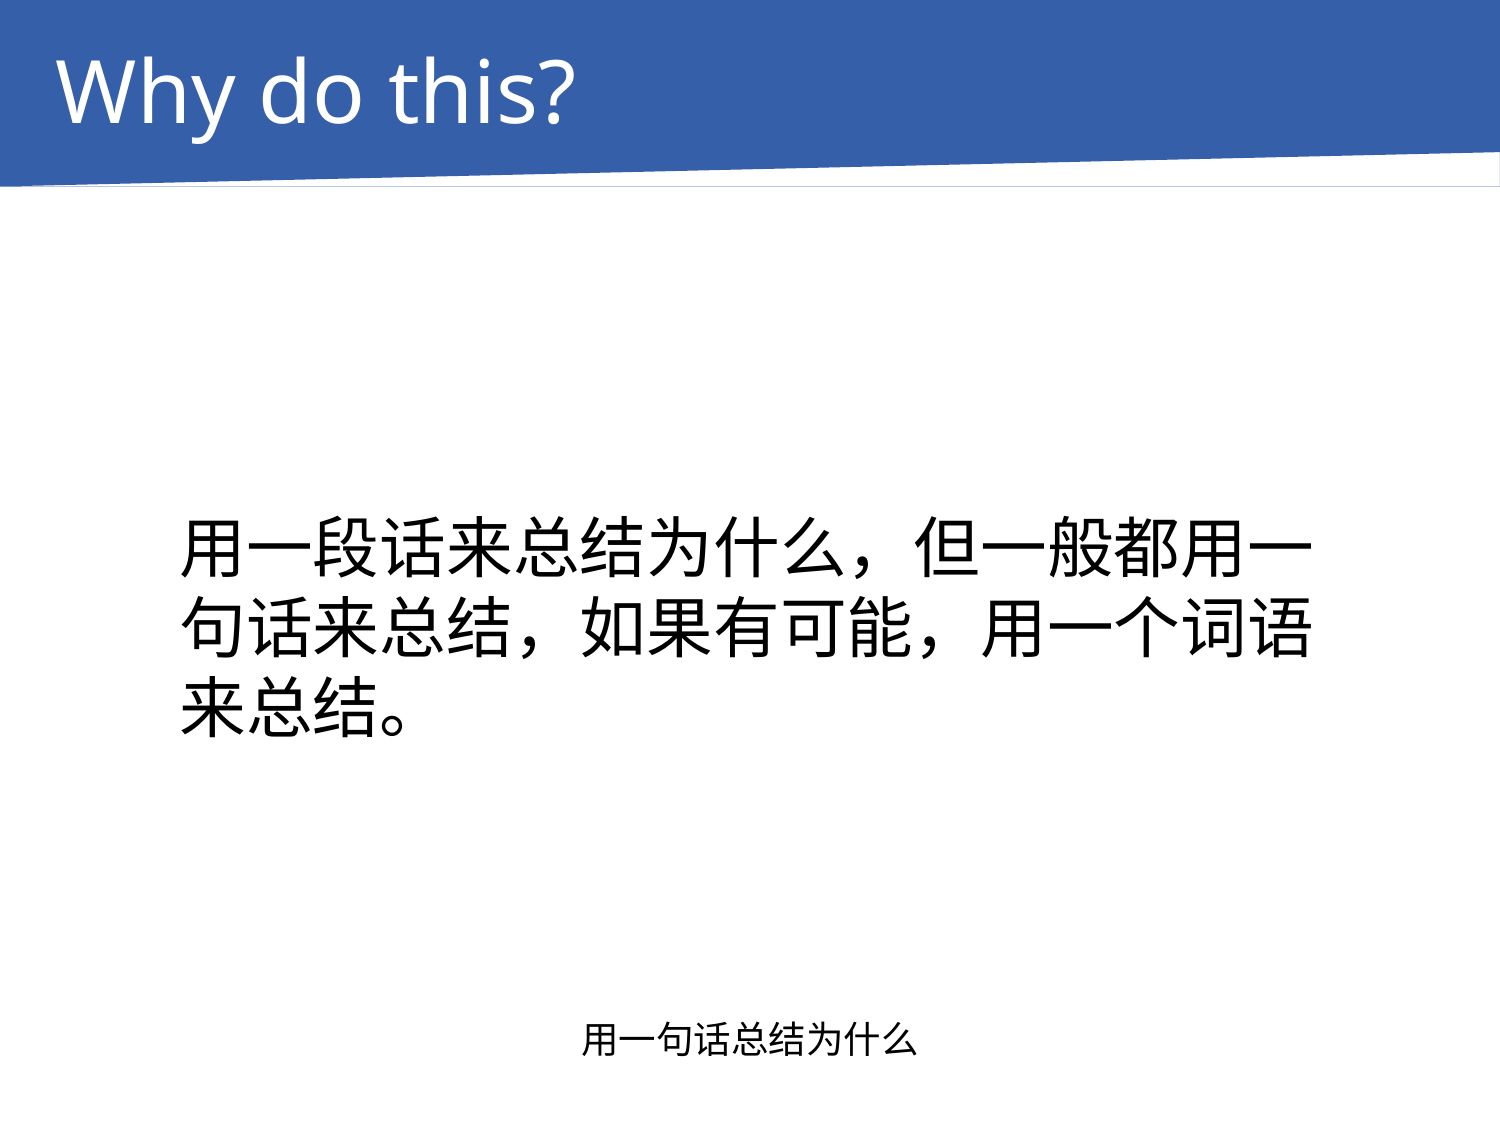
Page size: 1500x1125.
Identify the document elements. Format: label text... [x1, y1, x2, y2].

text_box 用一句话总结为什么 [130, 1009, 1370, 1069]
text_box 用一段话来总结为什么，但一般都用一句话来总结，如果有可能，用一个词语来总结。 [164, 498, 1335, 753]
list Why do this? [40, 40, 1405, 141]
